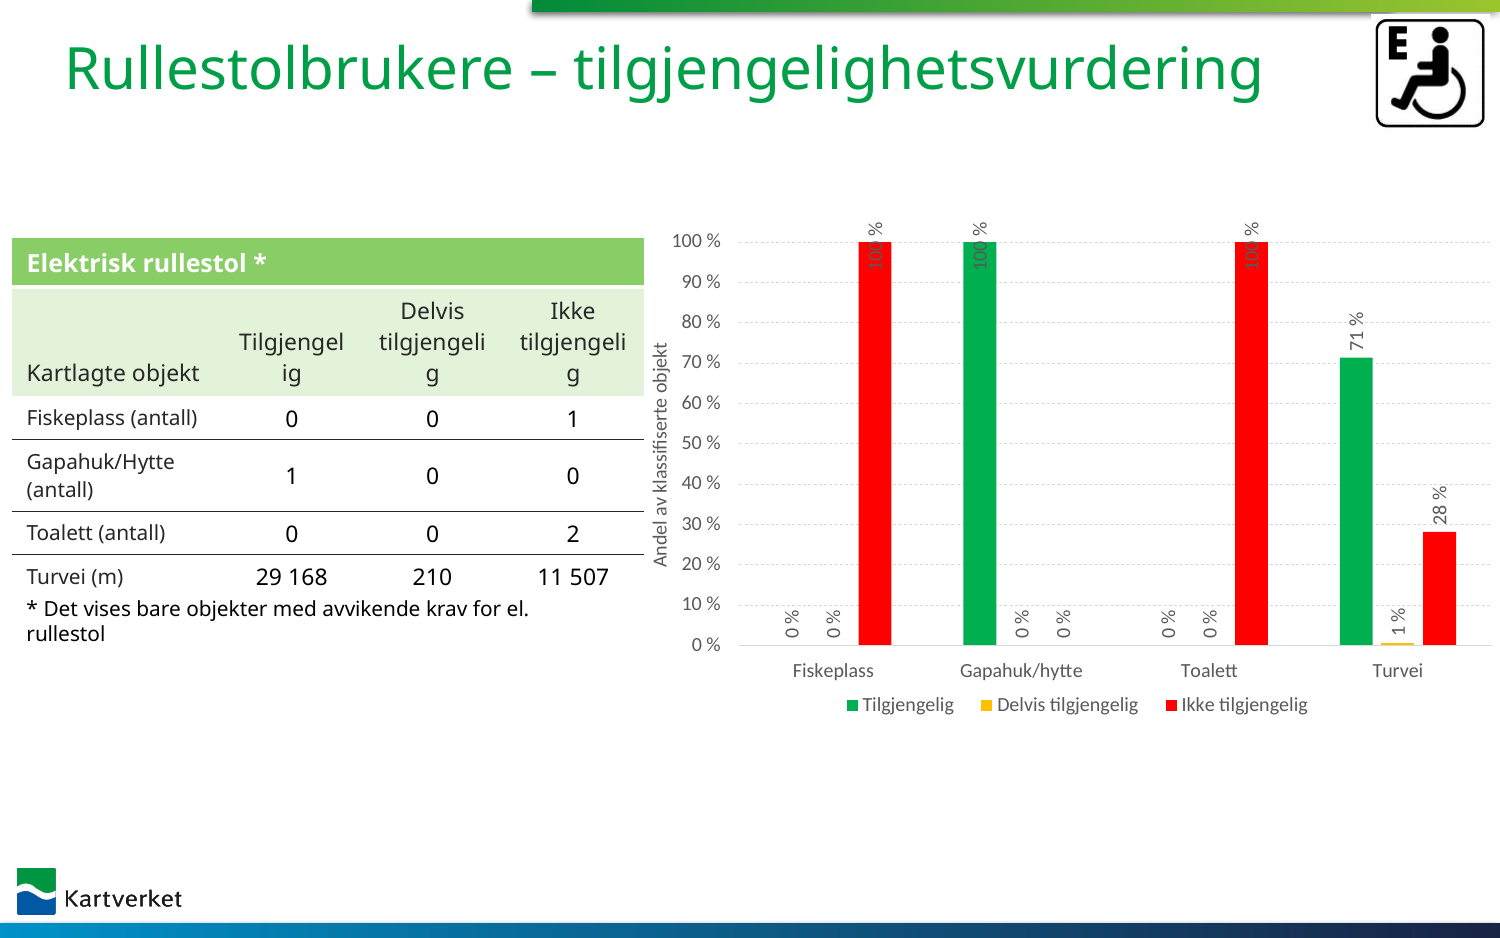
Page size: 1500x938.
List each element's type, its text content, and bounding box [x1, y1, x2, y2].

table_cell 0 [362, 512, 503, 554]
table_header Elektrisk rullestol * [12, 238, 638, 285]
table_cell Tilgjengelig [222, 289, 362, 396]
table_cell Gapahuk/Hytte (antall) [12, 440, 222, 511]
table_cell 0 [222, 396, 362, 439]
table_cell 210 [362, 555, 503, 588]
table_cell 0 [222, 512, 362, 554]
table_cell 29 168 [222, 555, 362, 588]
table_cell Ikke tilgjengelig [503, 289, 638, 396]
table_cell Kartlagte objekt [12, 289, 222, 396]
table_cell Fiskeplass (antall) [12, 396, 222, 439]
table_cell Delvis tilgjengelig [362, 289, 503, 396]
text_box Rullestolbrukere – tilgjengelighetsvurdering [49, 12, 1372, 109]
picture [643, 218, 1500, 728]
table_cell 11 507 [503, 555, 638, 598]
table_cell 1 [503, 396, 638, 439]
text_box * Det vises bare objekter med avvikende krav for el. rullestol [11, 588, 597, 653]
table_cell 2 [503, 512, 638, 554]
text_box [1371, 13, 1491, 133]
table_cell 0 [362, 396, 503, 439]
table_cell 0 [362, 440, 503, 511]
table_cell Turvei (m) [12, 555, 222, 588]
table_cell 1 [222, 440, 362, 511]
table_cell Toalett (antall) [12, 512, 222, 554]
table_cell 0 [503, 440, 638, 511]
